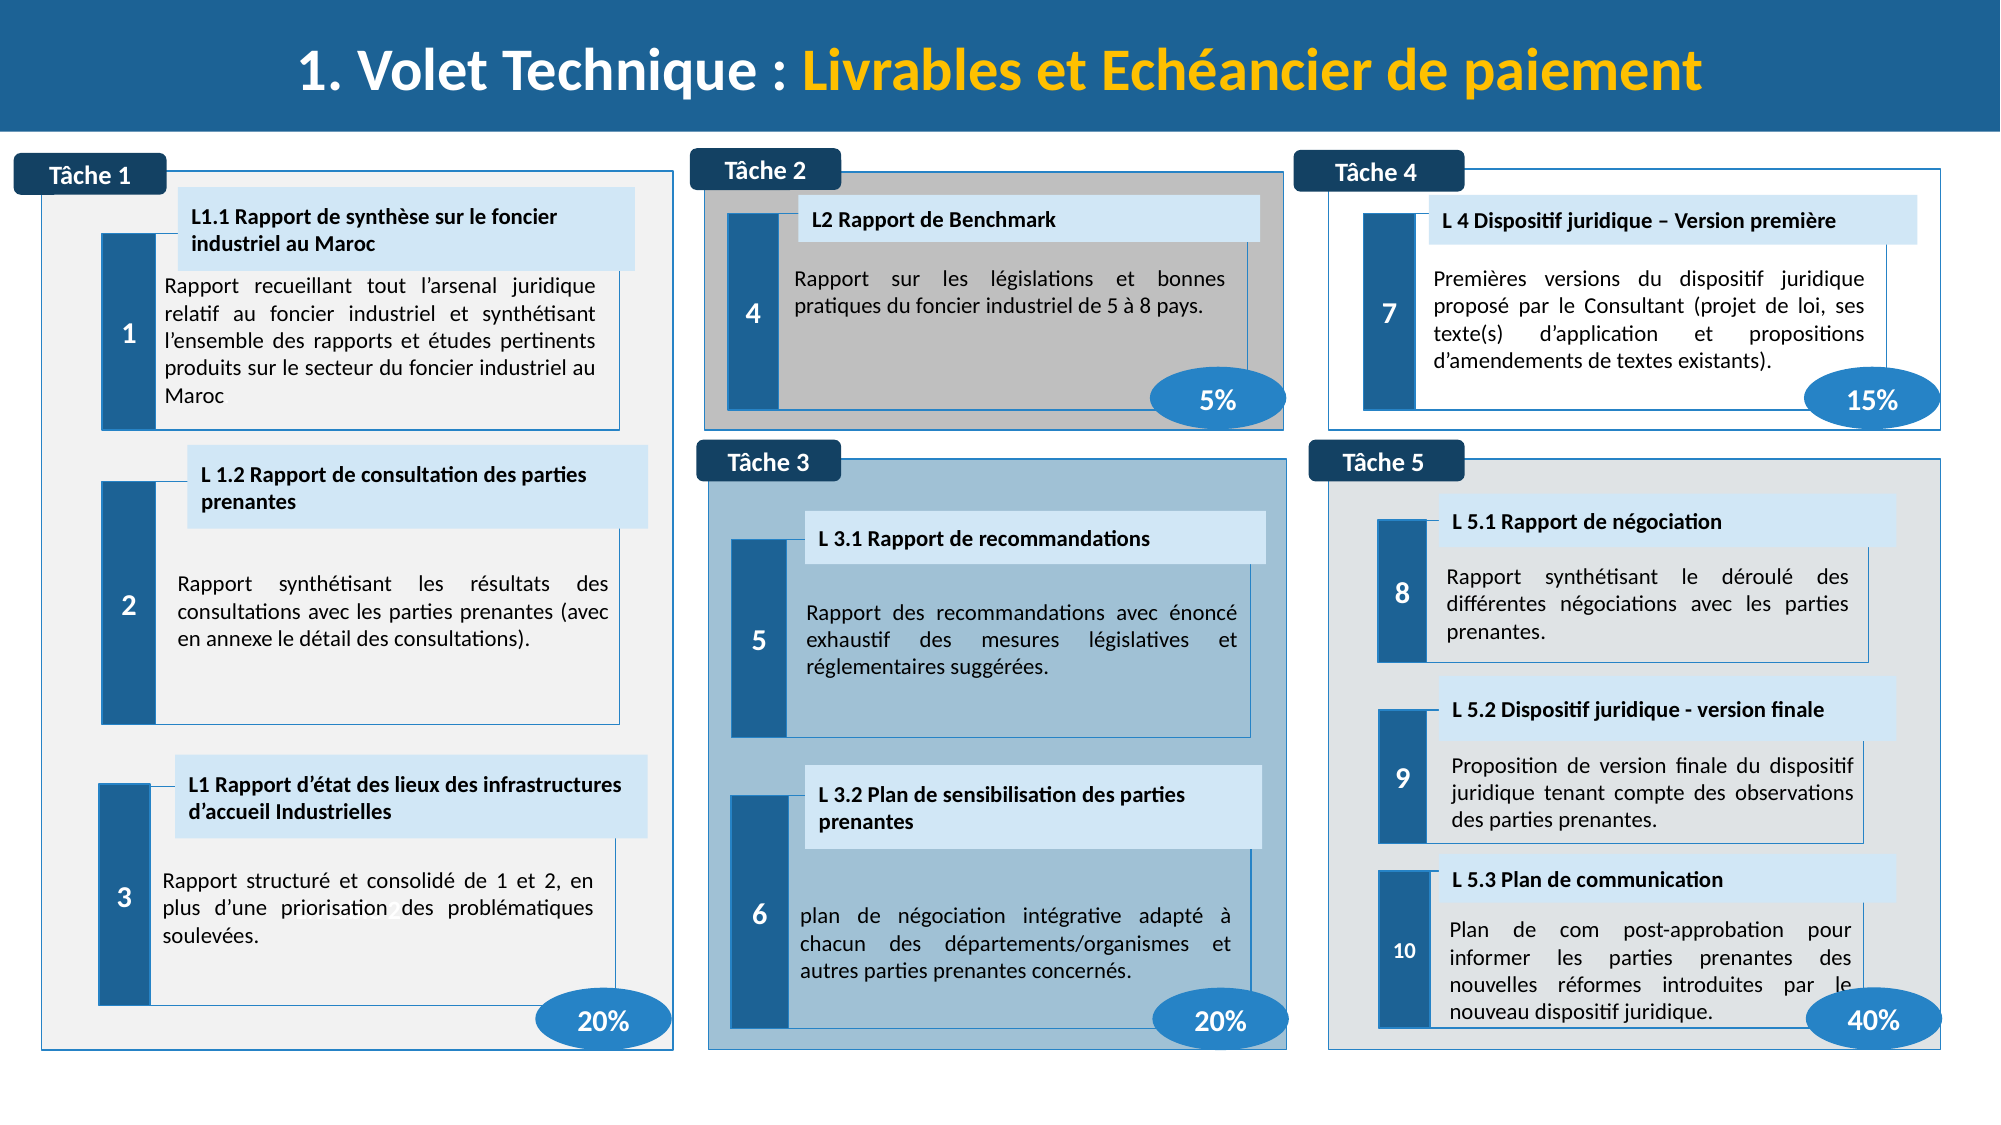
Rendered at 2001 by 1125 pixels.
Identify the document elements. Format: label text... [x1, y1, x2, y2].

text_box [1470, 169, 1941, 394]
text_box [13, 149, 1465, 1051]
text_box [1470, 245, 1887, 410]
text_box [1889, 1027, 1941, 1050]
text_box [1879, 401, 1941, 430]
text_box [1470, 493, 1897, 1033]
text_box 40% [1829, 989, 1943, 1050]
text_box [1470, 1042, 1859, 1050]
text_box 1. Volet Technique : Livrables et Echéancier de paiement [0, 0, 2000, 134]
text_box [1470, 410, 1865, 430]
text_box [1470, 459, 1941, 1010]
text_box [696, 439, 1287, 1051]
text_box L 4 Dispositif juridique – Version première [1470, 194, 1918, 245]
text_box 15% [1803, 366, 1941, 430]
